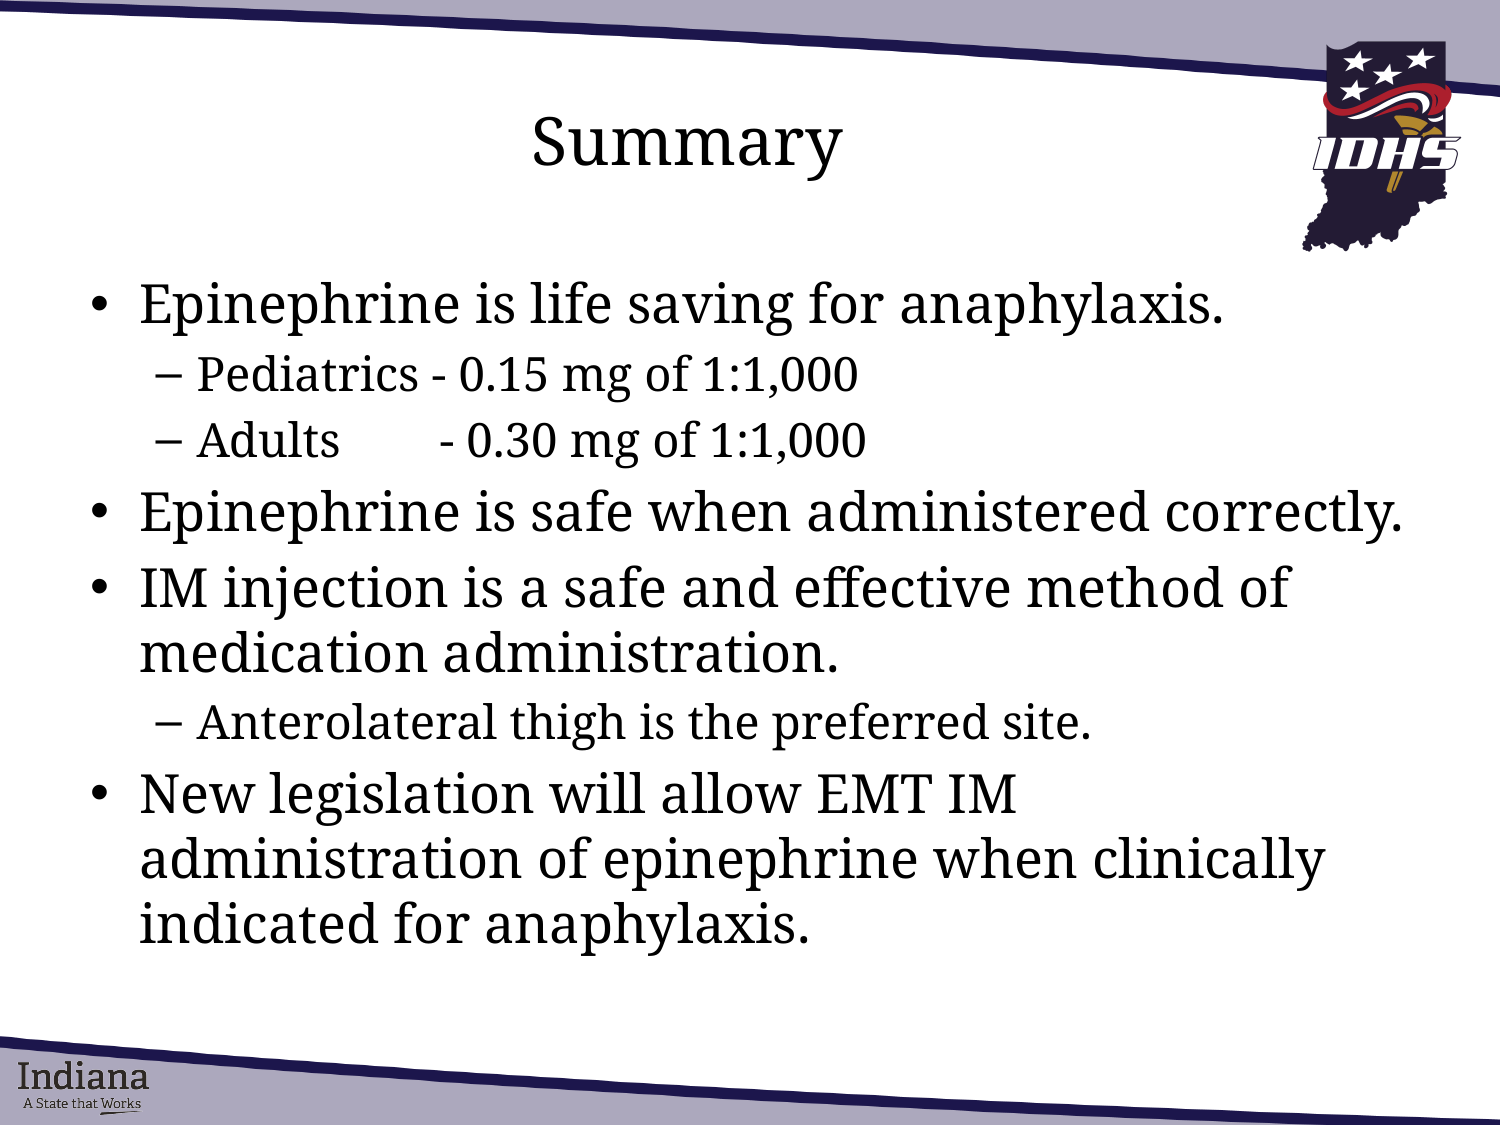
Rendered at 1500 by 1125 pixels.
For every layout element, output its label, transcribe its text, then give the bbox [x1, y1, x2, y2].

list Epinephrine is life saving for anaphylaxis. Pediatrics - 0.15 mg of 1:1,000 Adults - 0.30 mg of 1:1,000 Epinephrine is safe when administered correctly. IM injection is a safe and effective method of medication administration. Anterolateral thigh is the preferred site. New legislation will allow EMT IM administration of epinephrine when clinically indicated for anaphylaxis. [75, 262, 1425, 1005]
title Summary [75, 45, 1300, 233]
picture [0, 0, 1500, 1125]
